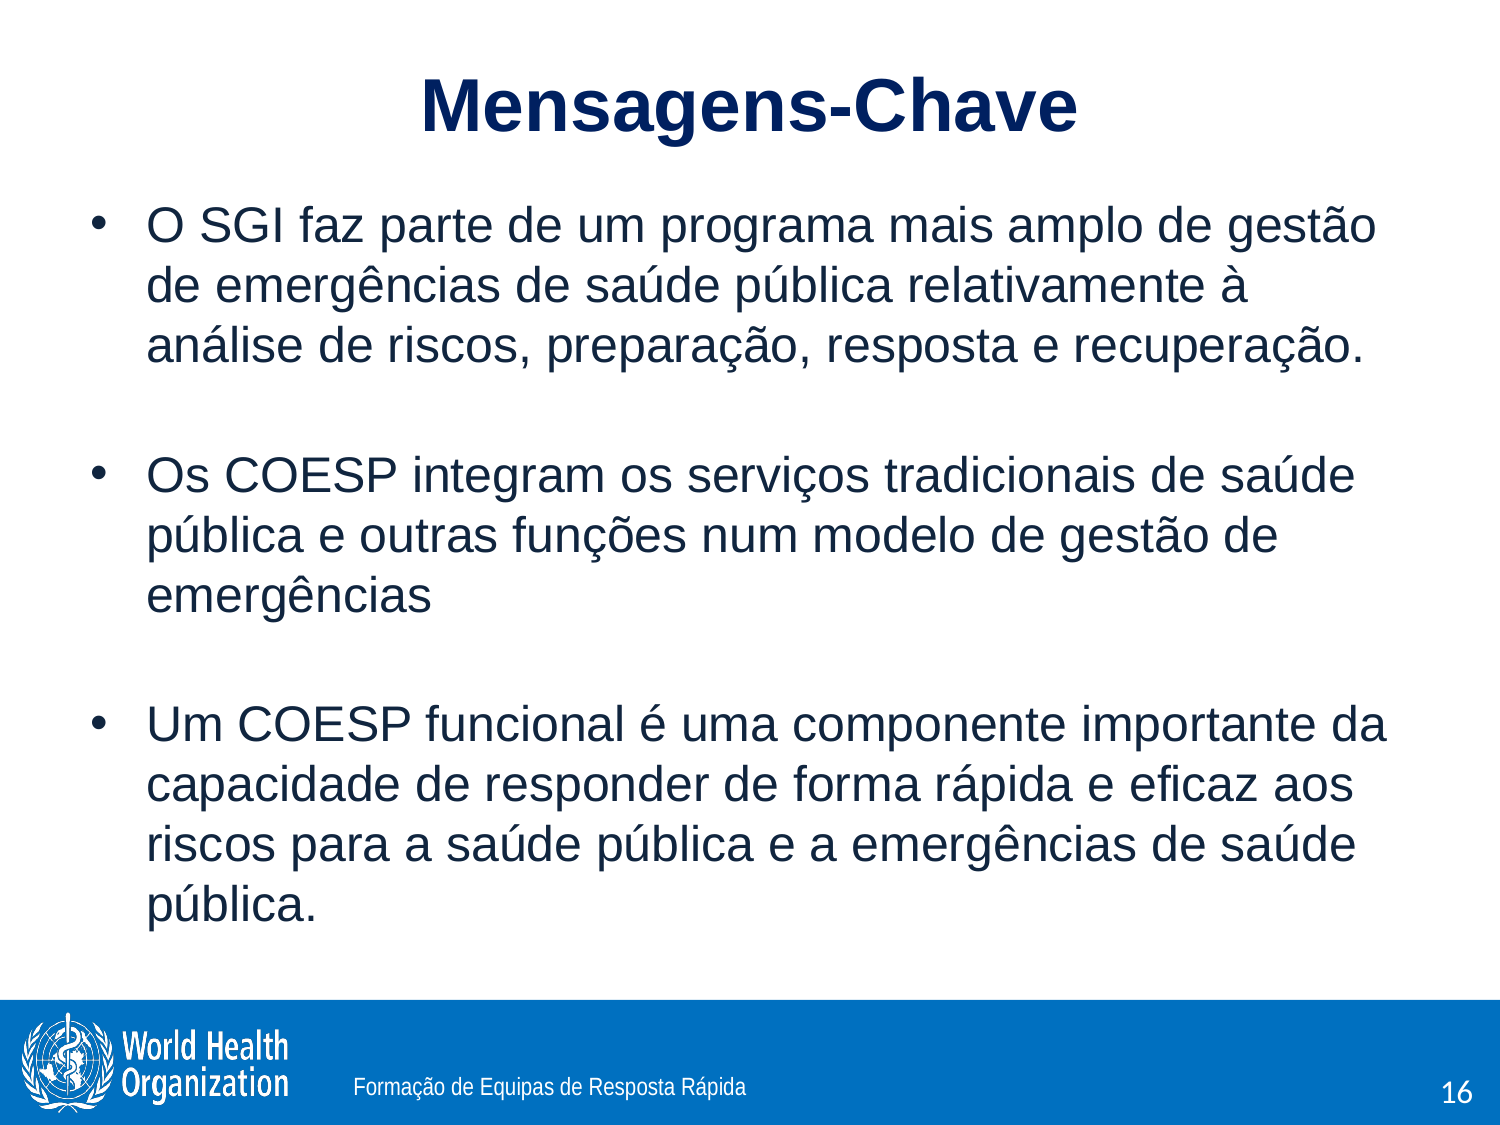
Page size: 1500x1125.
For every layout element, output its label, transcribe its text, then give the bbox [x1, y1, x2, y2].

list O SGI faz parte de um programa mais amplo de gestão de emergências de saúde pública relativamente à análise de riscos, preparação, resposta e recuperação. Os COESP integram os serviços tradicionais de saúde pública e outras funções num modelo de gestão de emergências Um COESP funcional é uma componente importante da capacidade de responder de forma rápida e eficaz aos riscos para a saúde pública e a emergências de saúde pública. [75, 184, 1425, 927]
title Mensagens-Chave [75, 7, 1425, 184]
picture [21, 1012, 288, 1113]
